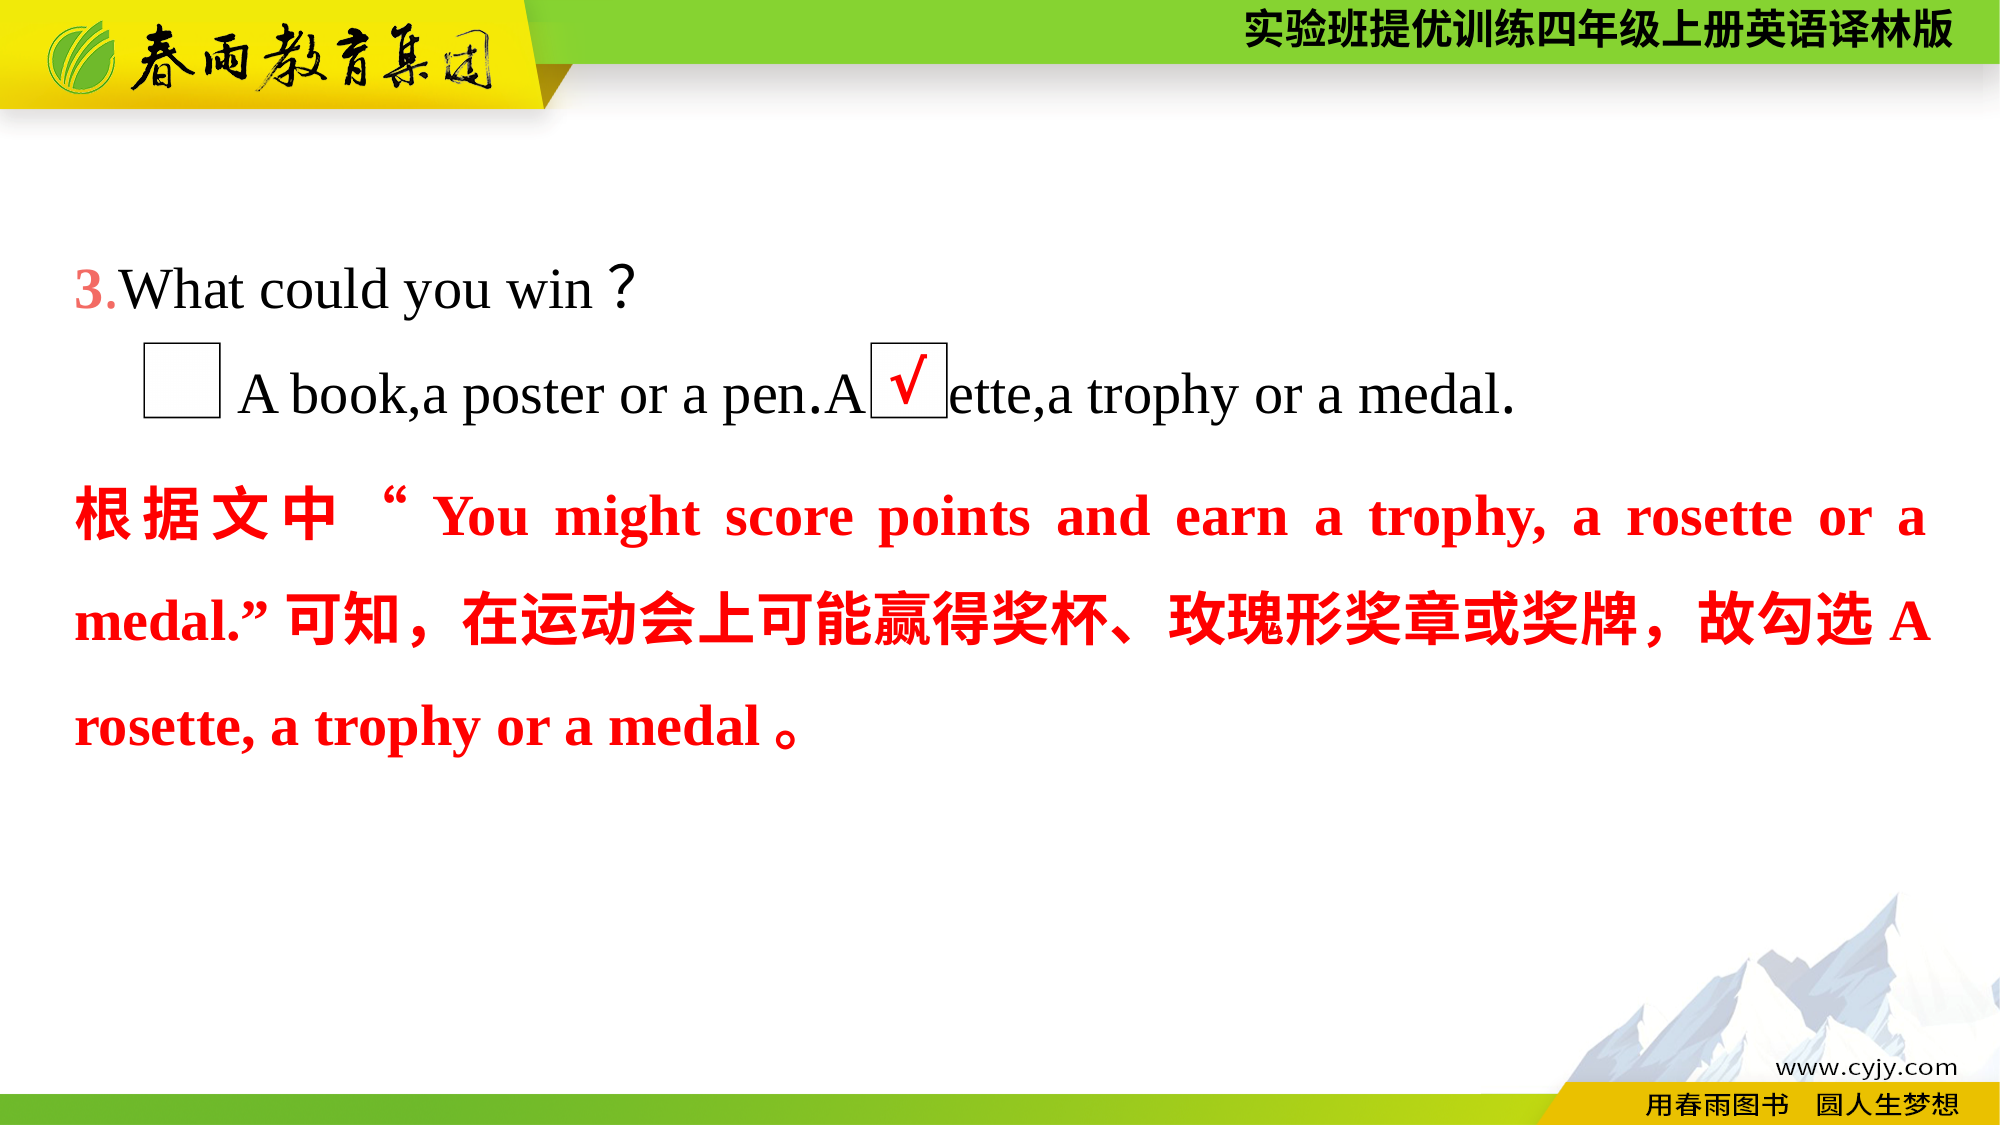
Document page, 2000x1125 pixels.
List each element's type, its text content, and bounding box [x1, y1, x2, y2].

text_box 根据文中“You might score points and earn a trophy, a rosette or a medal.”可知，在运动会上可能赢得奖杯、玫瑰形奖章或奖牌，故勾选A rosette, a trophy or a medal。 [59, 434, 1944, 765]
list 3.What could you win？ A book,a poster or a pen. A rosette,a trophy or a medal. [59, 208, 1944, 434]
picture [0, 0, 2000, 1125]
